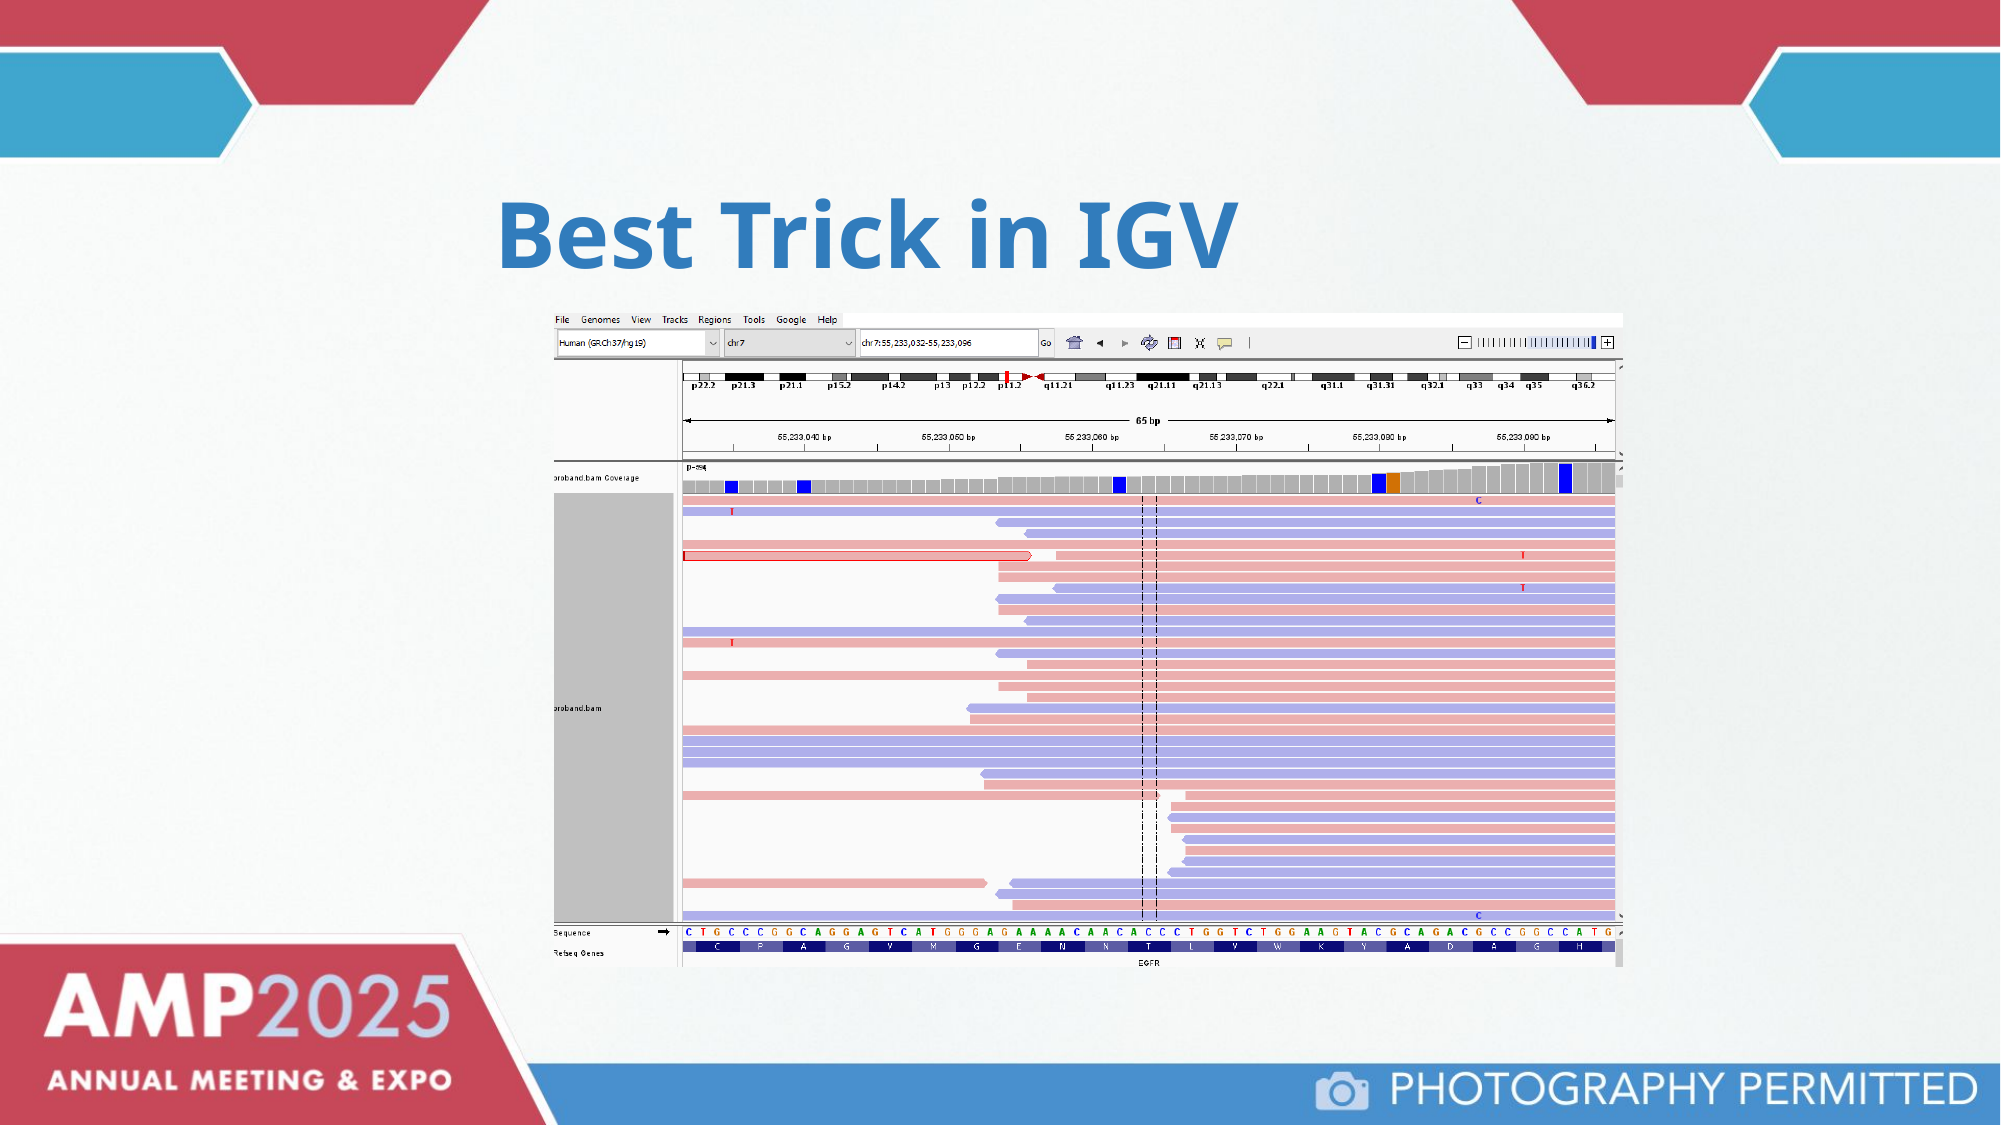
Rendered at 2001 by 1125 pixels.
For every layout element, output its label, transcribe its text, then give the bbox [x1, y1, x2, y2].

title Best Trick in IGV [137, 201, 1597, 296]
picture [0, 0, 2001, 1125]
